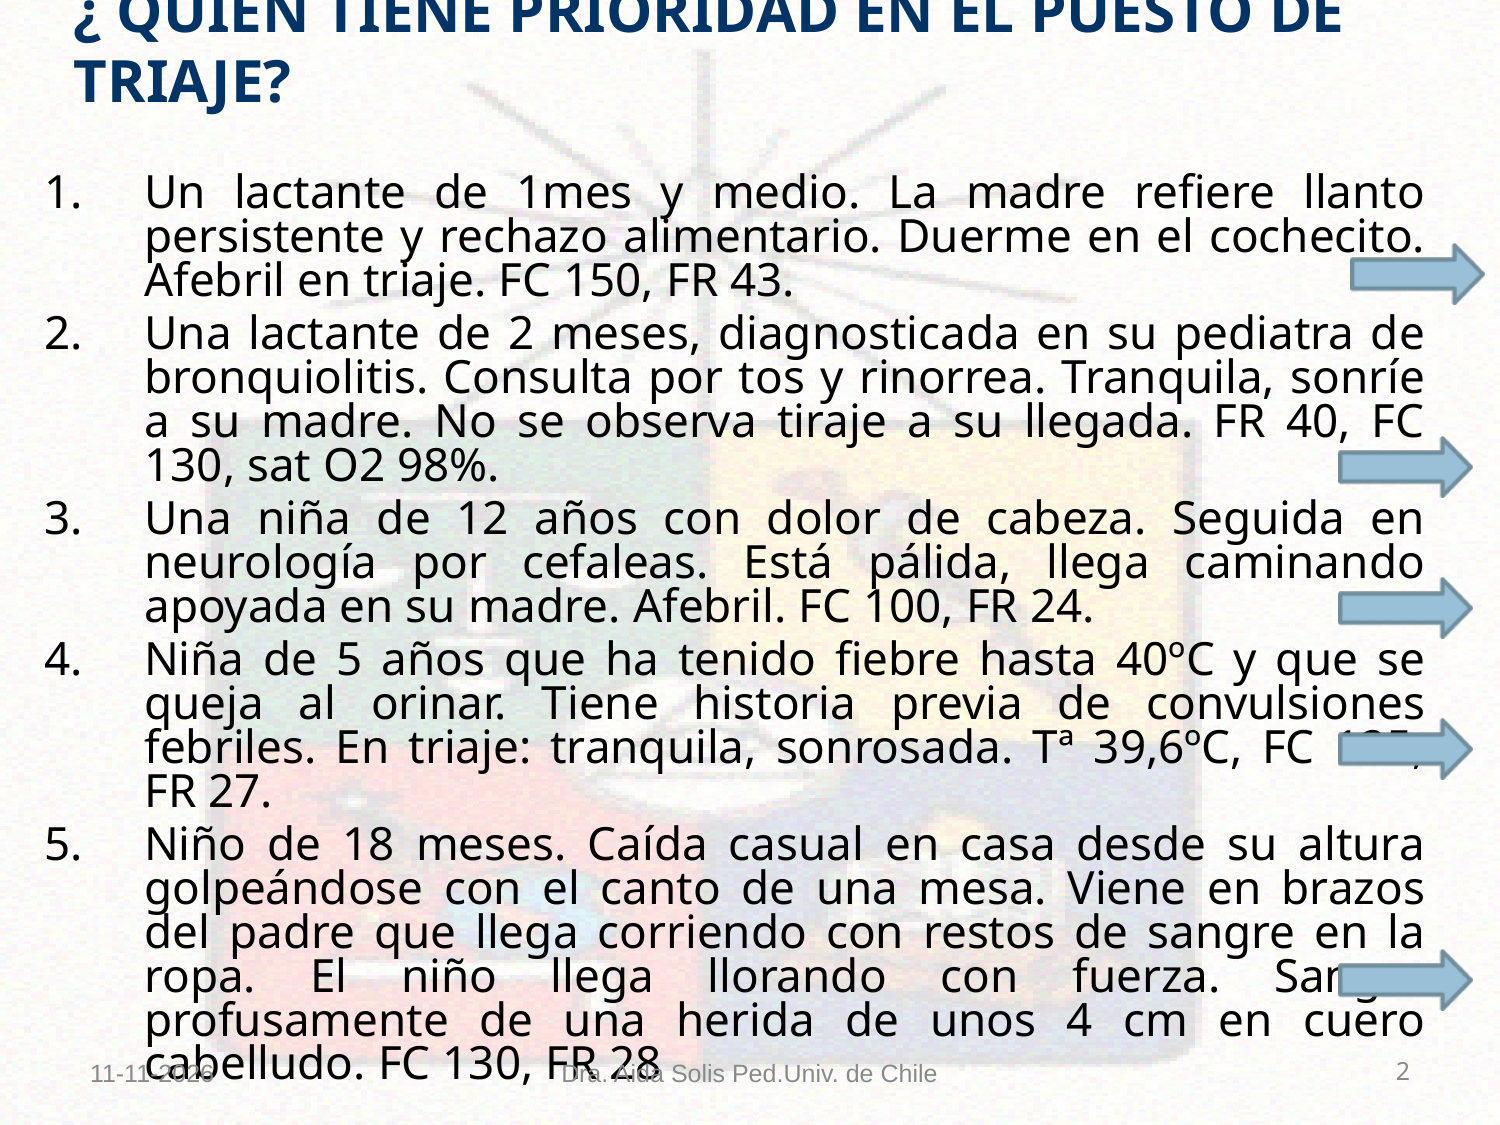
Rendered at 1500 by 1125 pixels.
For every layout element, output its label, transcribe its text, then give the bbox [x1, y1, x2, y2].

picture [1335, 715, 1475, 782]
picture [1348, 241, 1488, 307]
title ¿ QUIÉN TIENE PRIORIDAD EN EL PUESTO DE TRIAJE? [58, 27, 1442, 123]
picture [1335, 574, 1475, 641]
list Un lactante de 1mes y medio. La madre refiere llanto persistente y rechazo alimentario. Duerme en el cochecito. Afebril en triaje. FC 150, FR 43. Una lactante de 2 meses, diagnosticada en su pediatra de bronquiolitis. Consulta por tos y rinorrea. Tranquila, sonríe a su madre. No se observa tiraje a su llegada. FR 40, FC 130, sat O2 98%. Una niña de 12 años con dolor de cabeza. Seguida en neurología por cefaleas. Está pálida, llega caminando apoyada en su madre. Afebril. FC 100, FR 24. Niña de 5 años que ha tenido fiebre hasta 40ºC y que se queja al orinar. Tiene historia previa de convulsiones febriles. En triaje: tranquila, sonrosada. Tª 39,6ºC, FC 125, FR 27. Niño de 18 meses. Caída casual en casa desde su altura golpeándose con el canto de una mesa. Viene en brazos del padre que llega corriendo con restos de sangre en la ropa. El niño llega llorando con fuerza. Sangra profusamente de una herida de unos 4 cm en cuero cabelludo. FC 130, FR 28 [29, 101, 1442, 846]
slide_number 2 [1074, 1042, 1425, 1103]
picture [1335, 947, 1475, 1014]
footer Dra. Aida Solis Ped.Univ. de Chile [512, 1042, 988, 1103]
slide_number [75, 1042, 425, 1103]
picture [1335, 434, 1475, 501]
